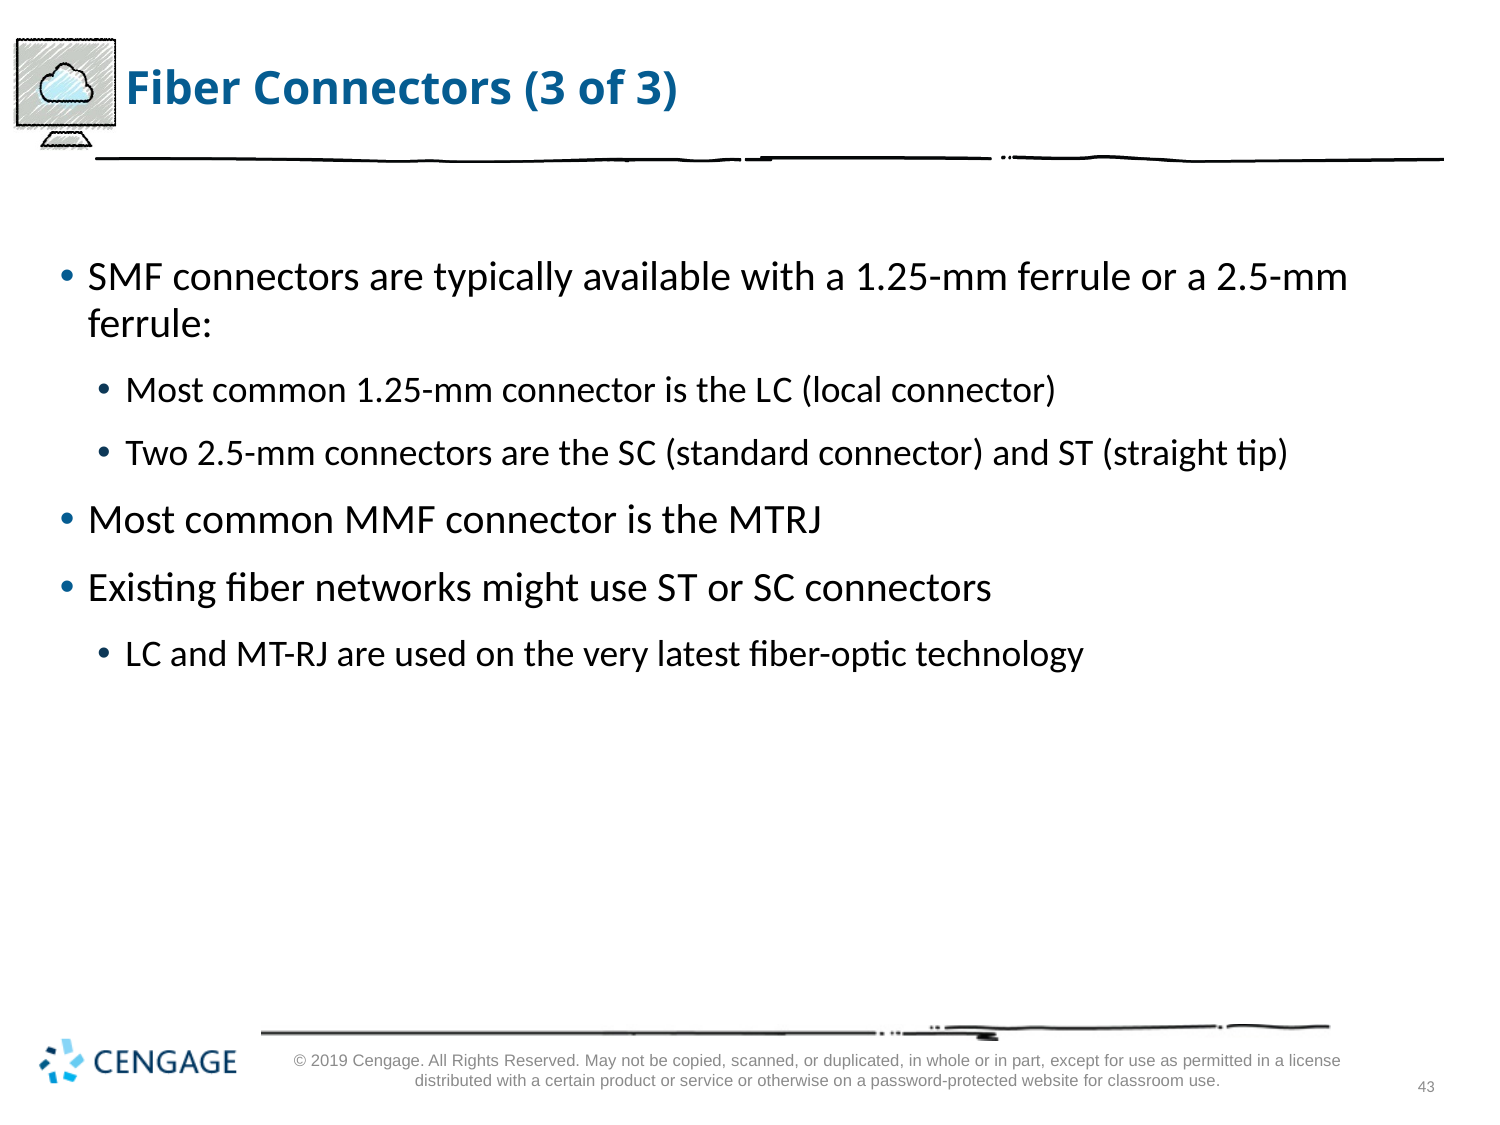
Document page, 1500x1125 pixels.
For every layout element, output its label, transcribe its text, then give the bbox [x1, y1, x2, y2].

picture [19, 1025, 249, 1096]
title Fiber Connectors (3 of 3) [125, 66, 1442, 116]
footer © 2019 Cengage. All Rights Reserved. May not be copied, scanned, or duplicated, in whole or in part, except for use as permitted in a license distributed with a certain product or service or otherwise on a password-protected website for classroom use. [262, 1050, 1375, 1091]
picture [95, 155, 1444, 163]
picture [261, 1024, 1331, 1041]
list S M F connectors are typically available with a 1.25-mm ferrule or a 2.5-mm ferrule: Most common 1.25-mm connector is the L C (local connector) Two 2.5-mm connectors are the S C (standard connector) and ST (straight tip) Most common M M F connector is the M T R J Existing fiber networks might use S T or S C connectors L C and M T-R J are used on the very latest fiber-optic technology [59, 252, 1441, 679]
picture [13, 36, 117, 151]
